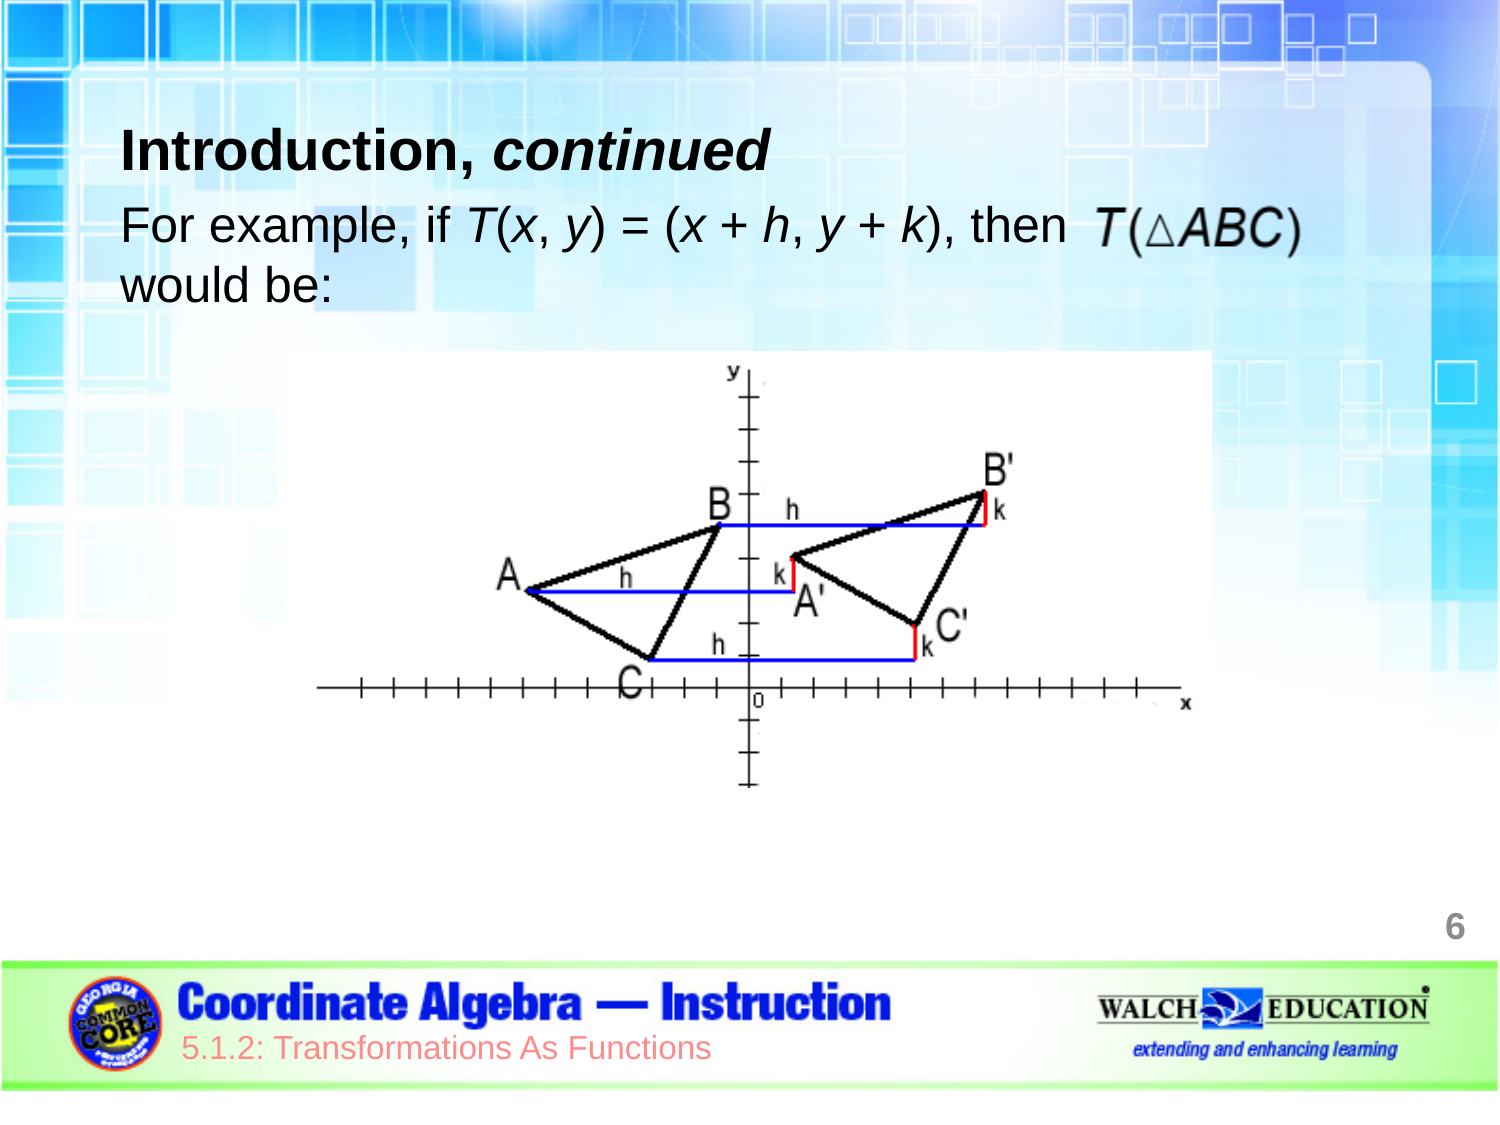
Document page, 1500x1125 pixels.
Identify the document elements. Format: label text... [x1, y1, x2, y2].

subtitle Introduction, continued For example, if T(x, y) = (x + h, y + k), then would be: [105, 105, 1394, 925]
footer 5.1.2: Transformations As Functions [166, 1024, 1080, 1069]
slide_number 6 [1361, 901, 1481, 949]
picture [1, 0, 1500, 1091]
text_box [1094, 201, 1303, 259]
